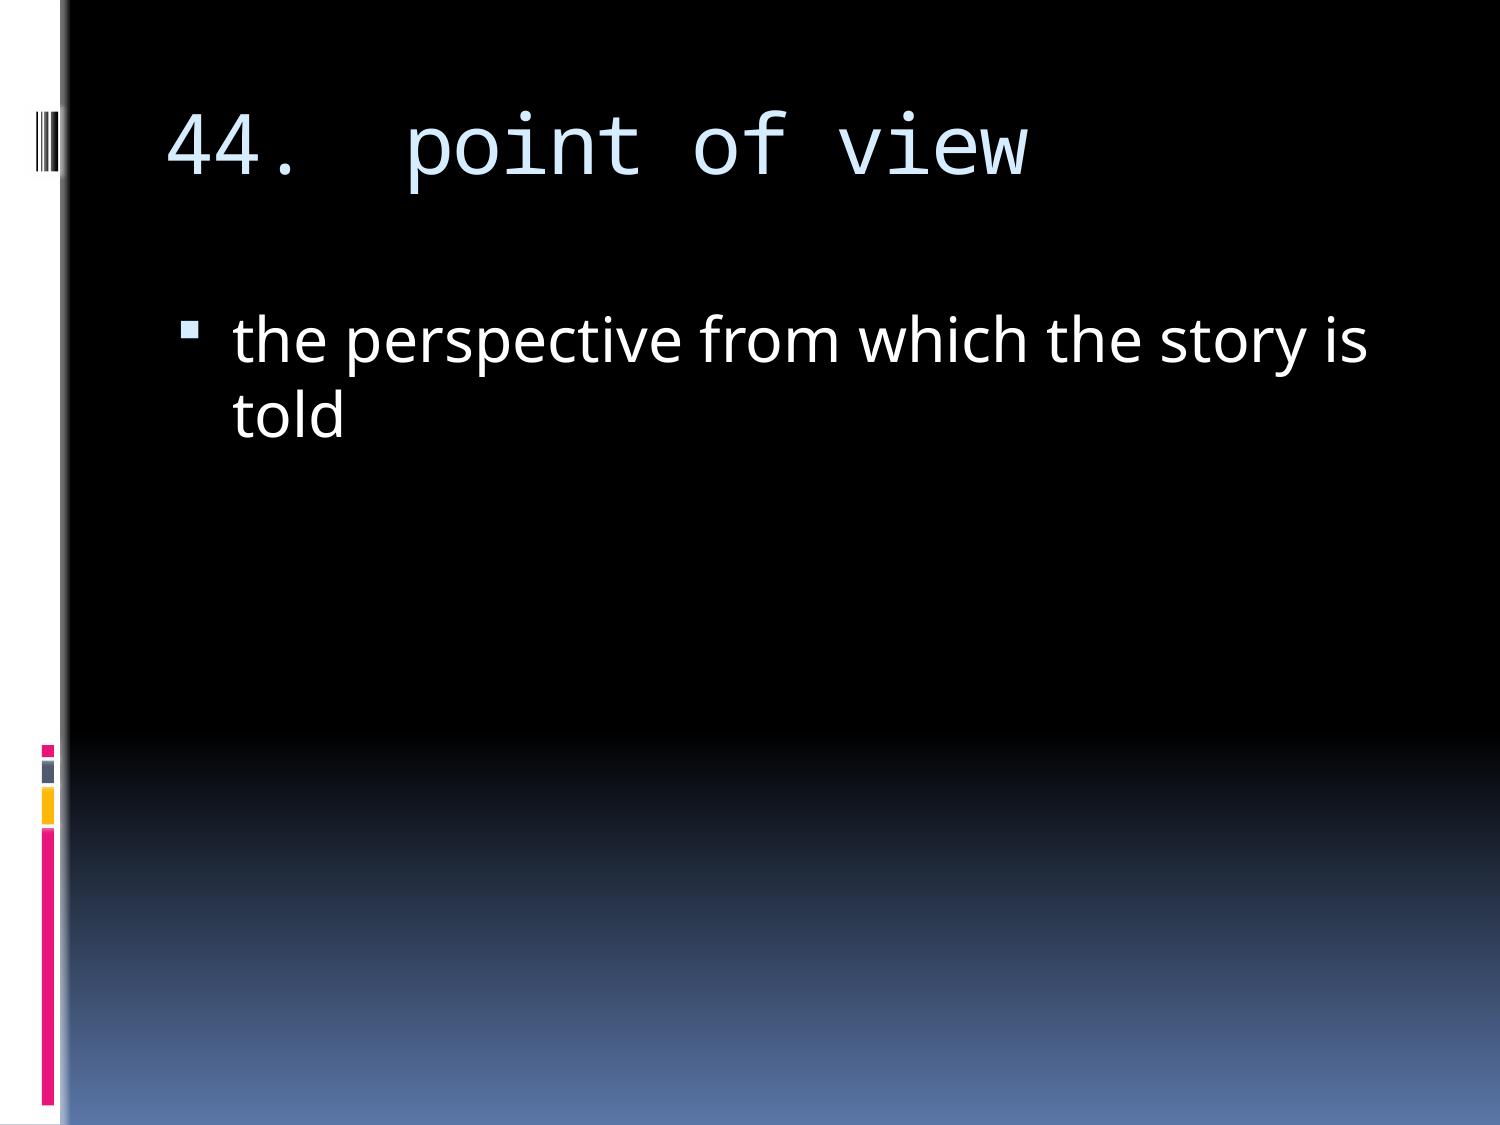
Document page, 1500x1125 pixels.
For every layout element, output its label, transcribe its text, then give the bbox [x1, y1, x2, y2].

list the perspective from which the story is told [150, 292, 1425, 1043]
title 44. point of view [150, 83, 1425, 234]
